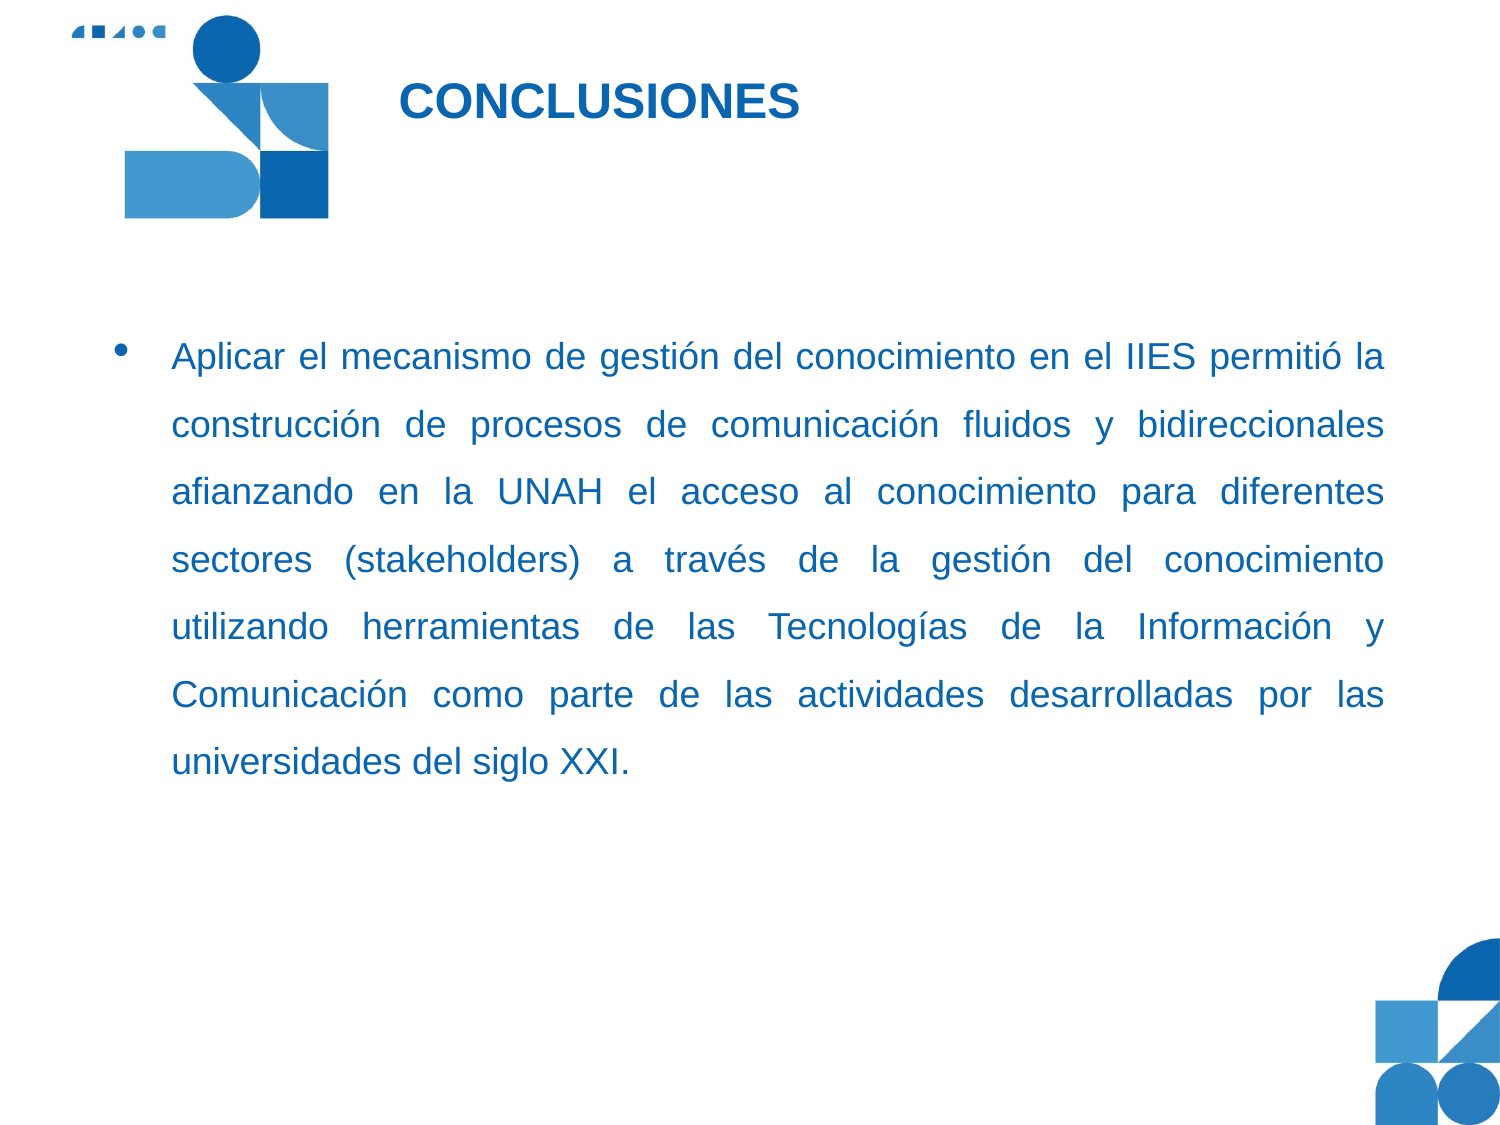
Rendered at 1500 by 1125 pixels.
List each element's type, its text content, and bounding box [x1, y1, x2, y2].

title CONCLUSIONES [383, 61, 1436, 232]
text_box Aplicar el mecanismo de gestión del conocimiento en el IIES permitió la construcción de procesos de comunicación fluidos y bidireccionales afianzando en la UNAH el acceso al conocimiento para diferentes sectores (stakeholders) a través de la gestión del conocimiento utilizando herramientas de las Tecnologías de la Información y Comunicación como parte de las actividades desarrolladas por las universidades del siglo XXI. [100, 302, 1400, 790]
picture [0, 0, 1500, 1125]
